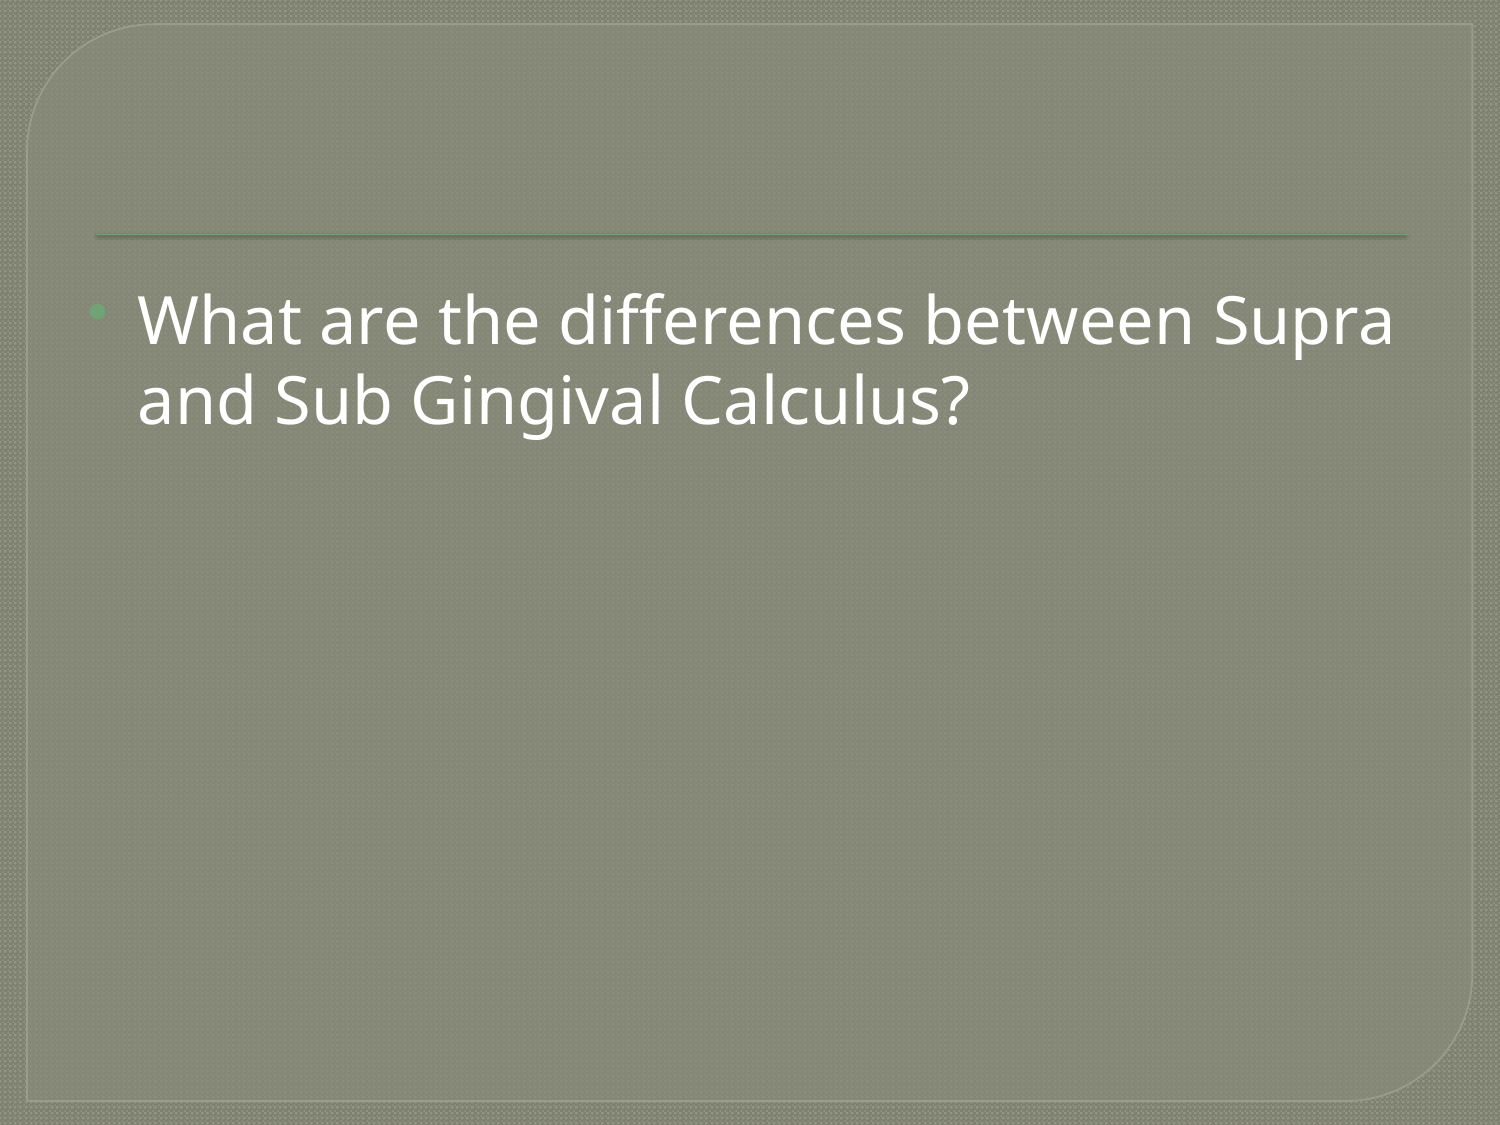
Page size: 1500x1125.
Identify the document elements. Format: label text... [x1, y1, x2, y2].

list What are the differences between Supra and Sub Gingival Calculus? [75, 270, 1425, 1013]
